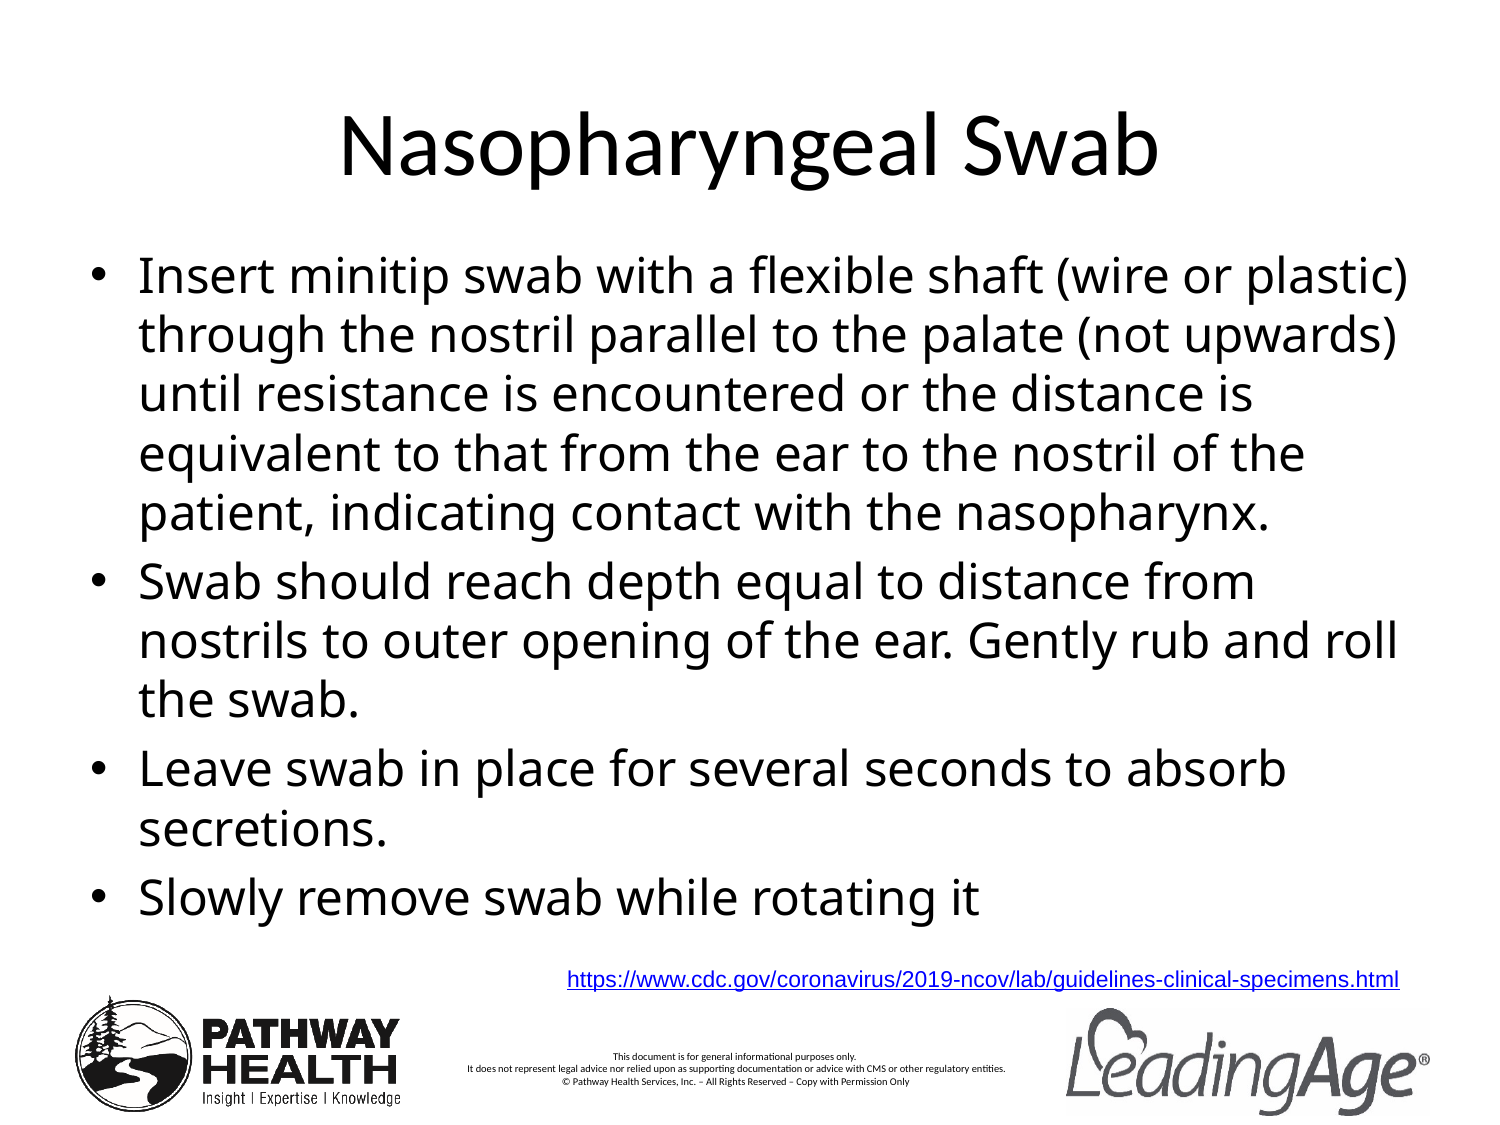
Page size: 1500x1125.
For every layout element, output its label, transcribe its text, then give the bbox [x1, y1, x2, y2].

picture [1066, 1008, 1430, 1116]
title Nasopharyngeal Swab [75, 45, 1425, 233]
text_box https://www.cdc.gov/coronavirus/2019-ncov/lab/guidelines-clinical-specimens.html [413, 957, 1422, 1000]
picture [75, 995, 400, 1112]
list Insert minitip swab with a flexible shaft (wire or plastic) through the nostril parallel to the palate (not upwards) until resistance is encountered or the distance is equivalent to that from the ear to the nostril of the patient, indicating contact with the nasopharynx. Swab should reach depth equal to distance from nostrils to outer opening of the ear. Gently rub and roll the swab. Leave swab in place for several seconds to absorb secretions. Slowly remove swab while rotating it [75, 236, 1425, 979]
